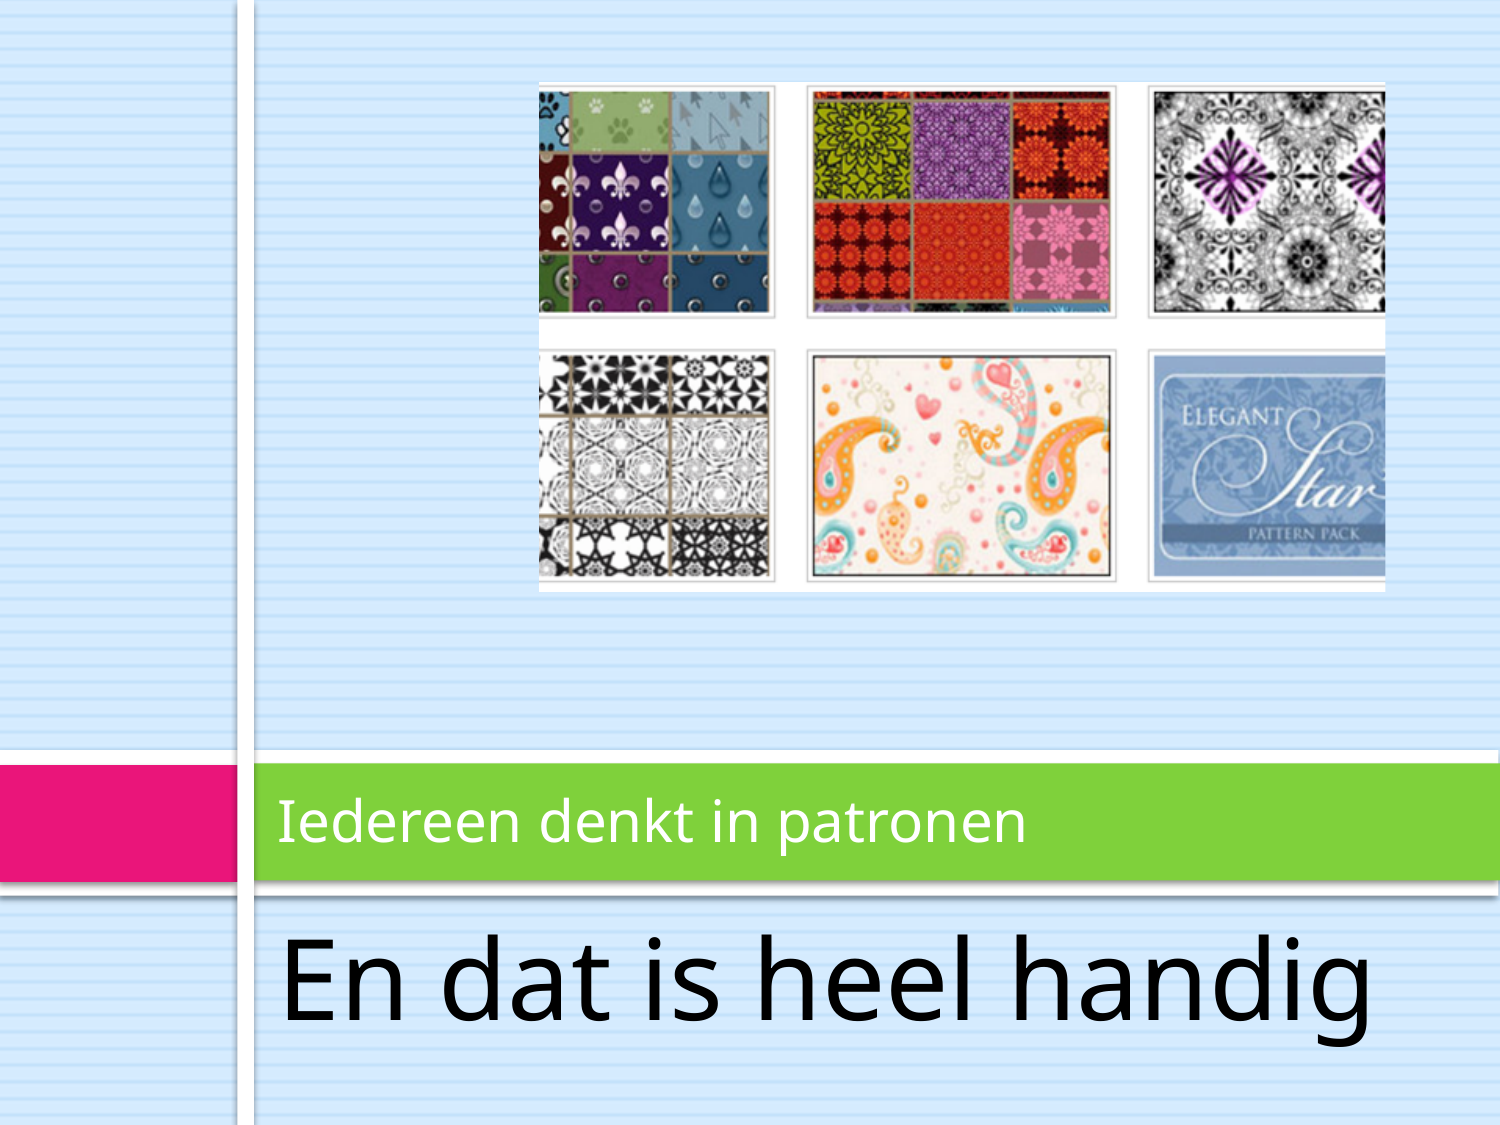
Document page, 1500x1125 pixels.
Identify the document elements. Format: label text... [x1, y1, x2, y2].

title Iedereen denkt in patronen [262, 762, 1463, 875]
list En dat is heel handig [262, 900, 1463, 1013]
picture [538, 81, 1386, 593]
